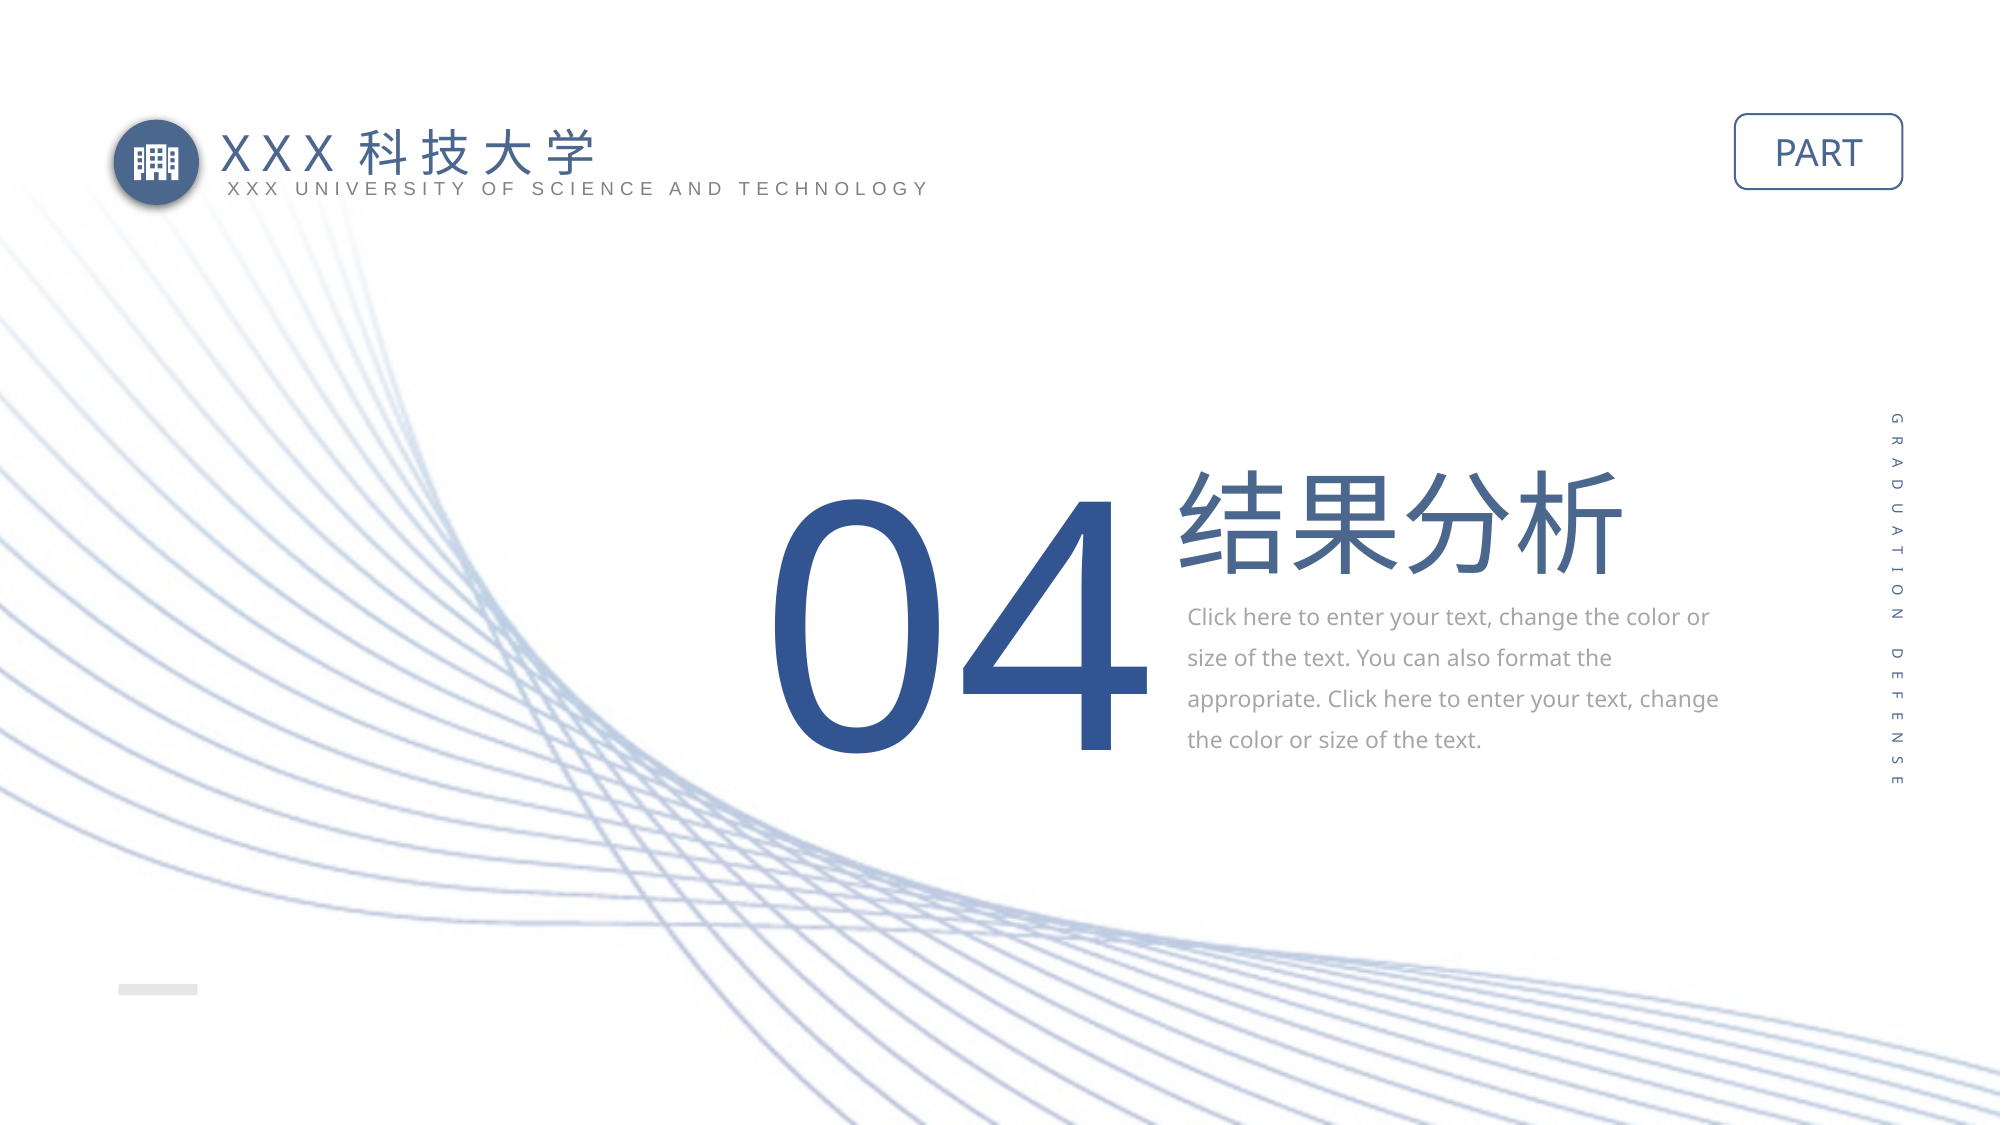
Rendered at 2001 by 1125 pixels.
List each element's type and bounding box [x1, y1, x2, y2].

text_box [206, 113, 948, 208]
text_box [0, 0, 2000, 1125]
text_box [113, 119, 199, 205]
